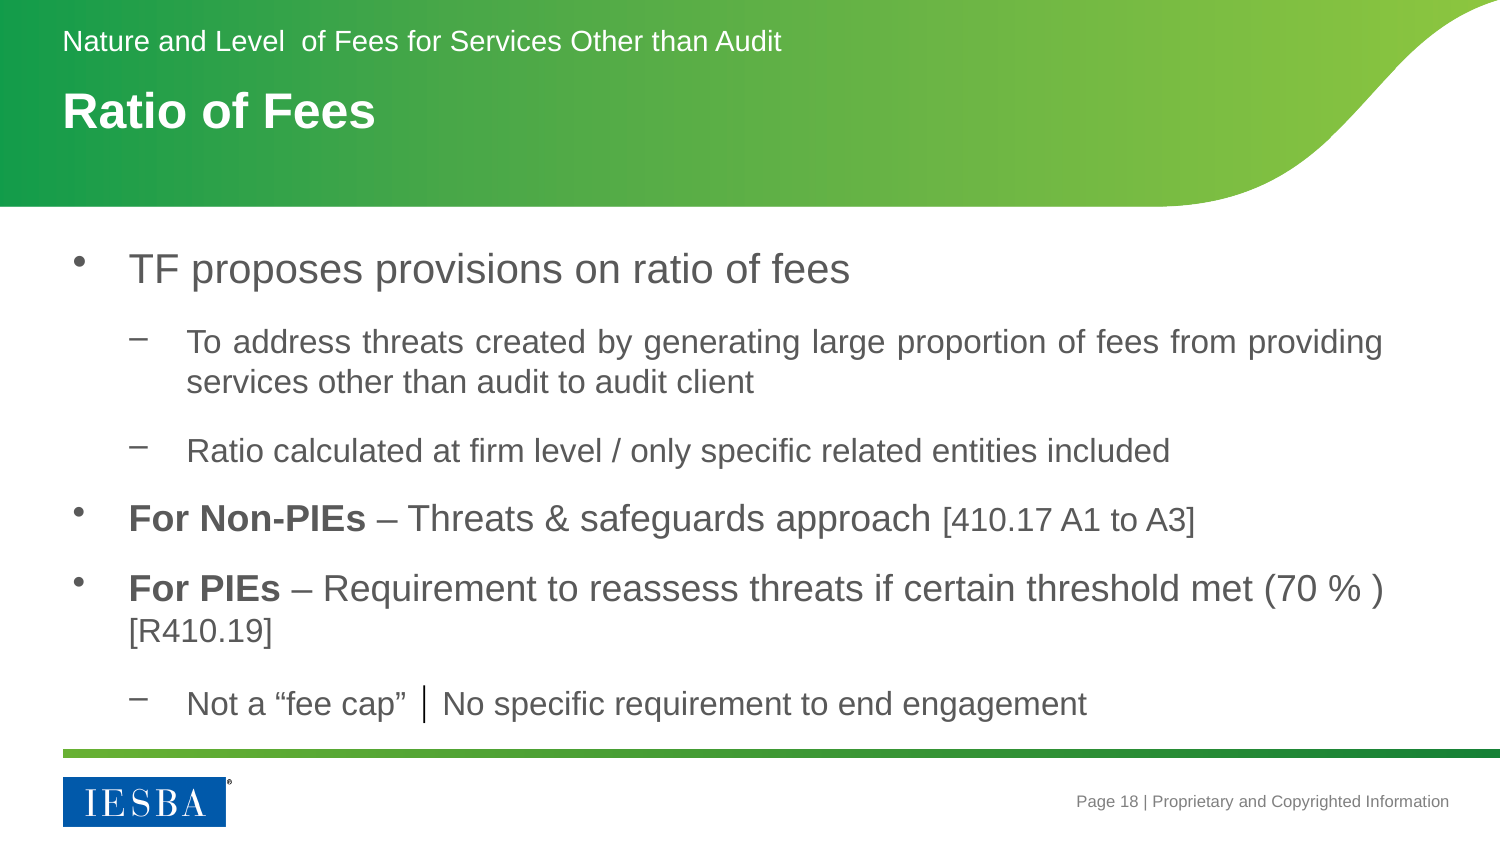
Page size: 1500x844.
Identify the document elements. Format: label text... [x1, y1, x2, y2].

list [50, 215, 1463, 735]
subtitle Nature and Level of Fees for Services Other than Audit [62, 21, 838, 60]
title Ratio of Fees [62, 75, 1300, 142]
picture [63, 777, 232, 827]
text_box TF proposes provisions on ratio of fees To address threats created by generating large proportion of fees from providing services other than audit to audit client Ratio calculated at firm level / only specific related entities included For Non-PIEs – Threats & safeguards approach [410.17 A1 to A3] For PIEs – Requirement to reassess threats if certain threshold met (70 % ) [R410.19] Not a “fee cap”  No specific requirement to end engagement [57, 234, 1400, 735]
picture [0, 0, 1500, 207]
